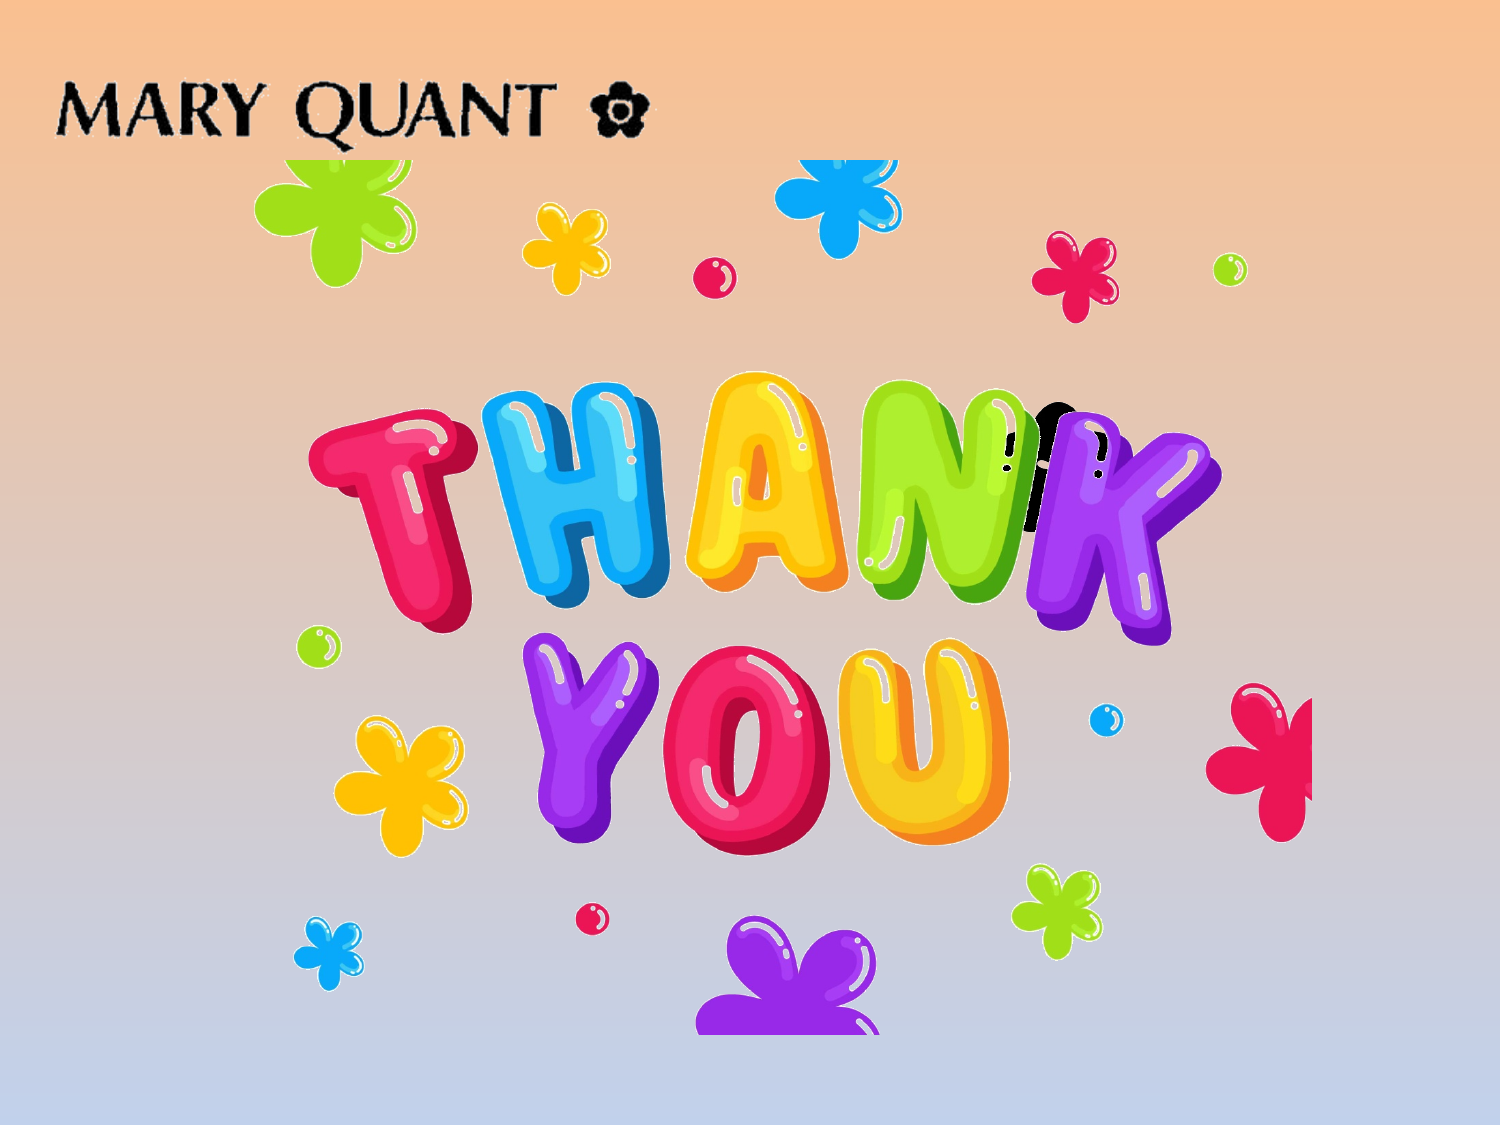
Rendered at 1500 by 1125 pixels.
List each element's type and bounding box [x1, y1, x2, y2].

picture [834, 160, 841, 169]
picture [859, 195, 898, 228]
picture [863, 160, 893, 183]
picture [0, 1, 1312, 1036]
